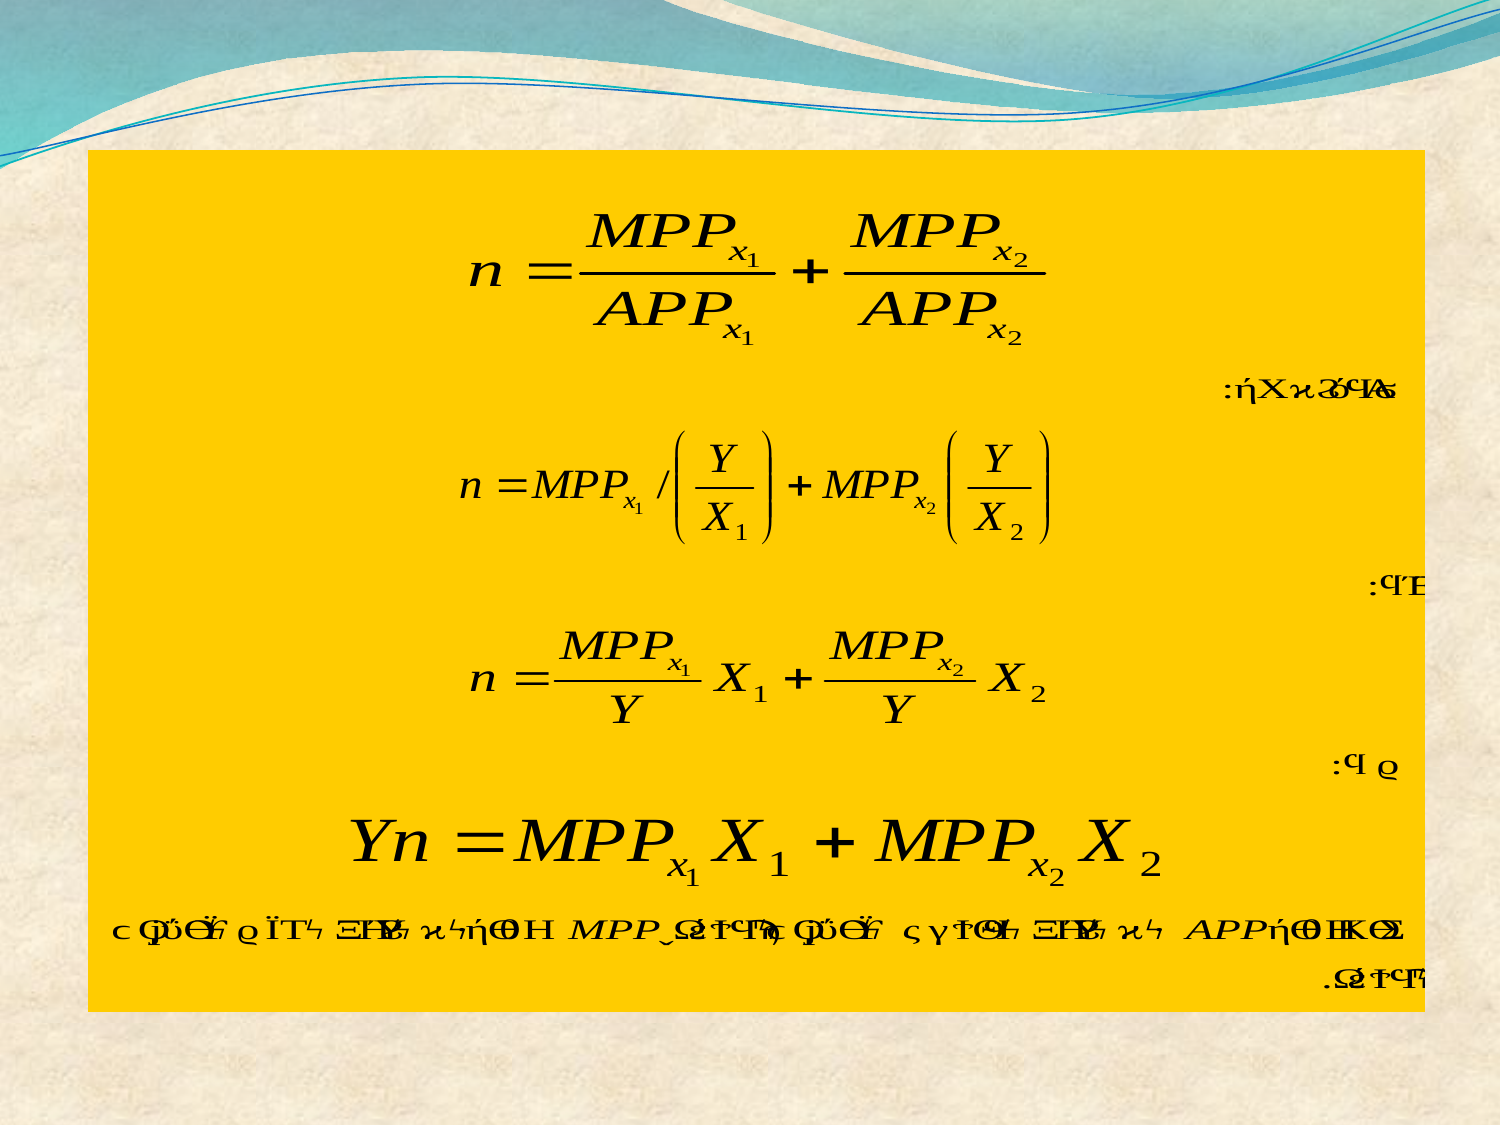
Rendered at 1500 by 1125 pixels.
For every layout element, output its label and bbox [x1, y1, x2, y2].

text_box [87, 149, 1426, 1013]
